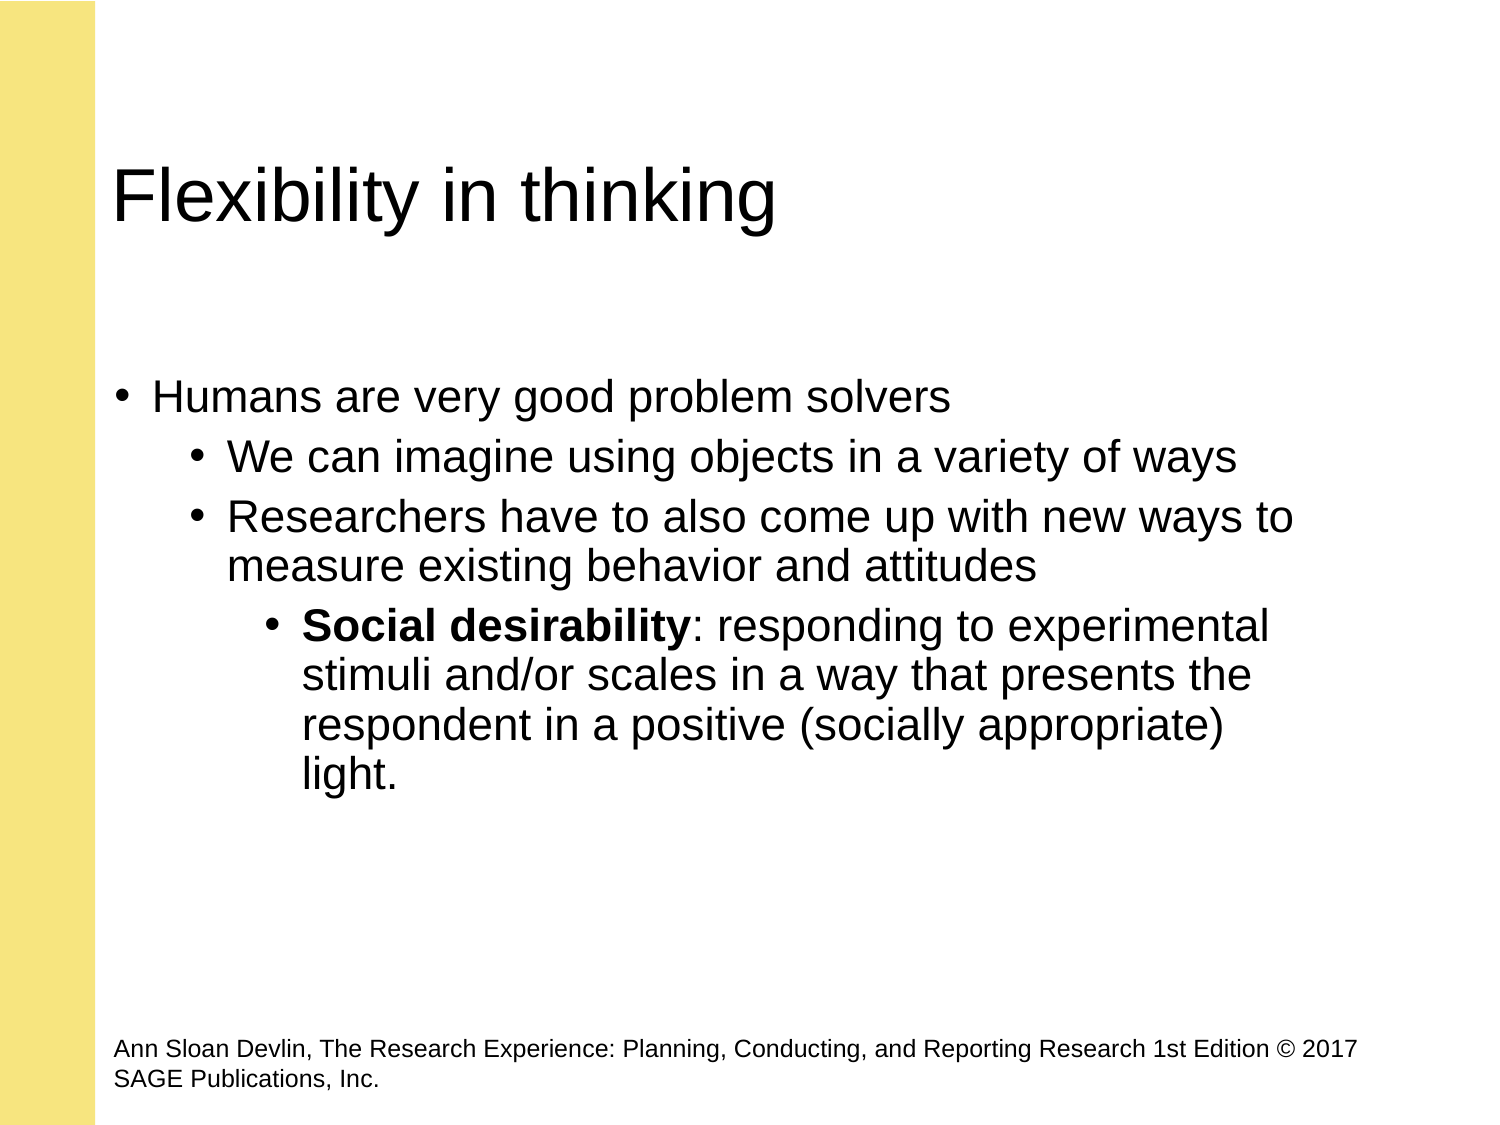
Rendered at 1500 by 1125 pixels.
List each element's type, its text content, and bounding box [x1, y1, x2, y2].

picture [0, 1, 96, 1125]
title Flexibility in thinking [96, 142, 804, 253]
list Humans are very good problem solvers We can imagine using objects in a variety of ways Researchers have to also come up with new ways to measure existing behavior and attitudes Social desirability: responding to experimental stimuli and/or scales in a way that presents the respondent in a positive (socially appropriate) light. [99, 365, 1337, 815]
